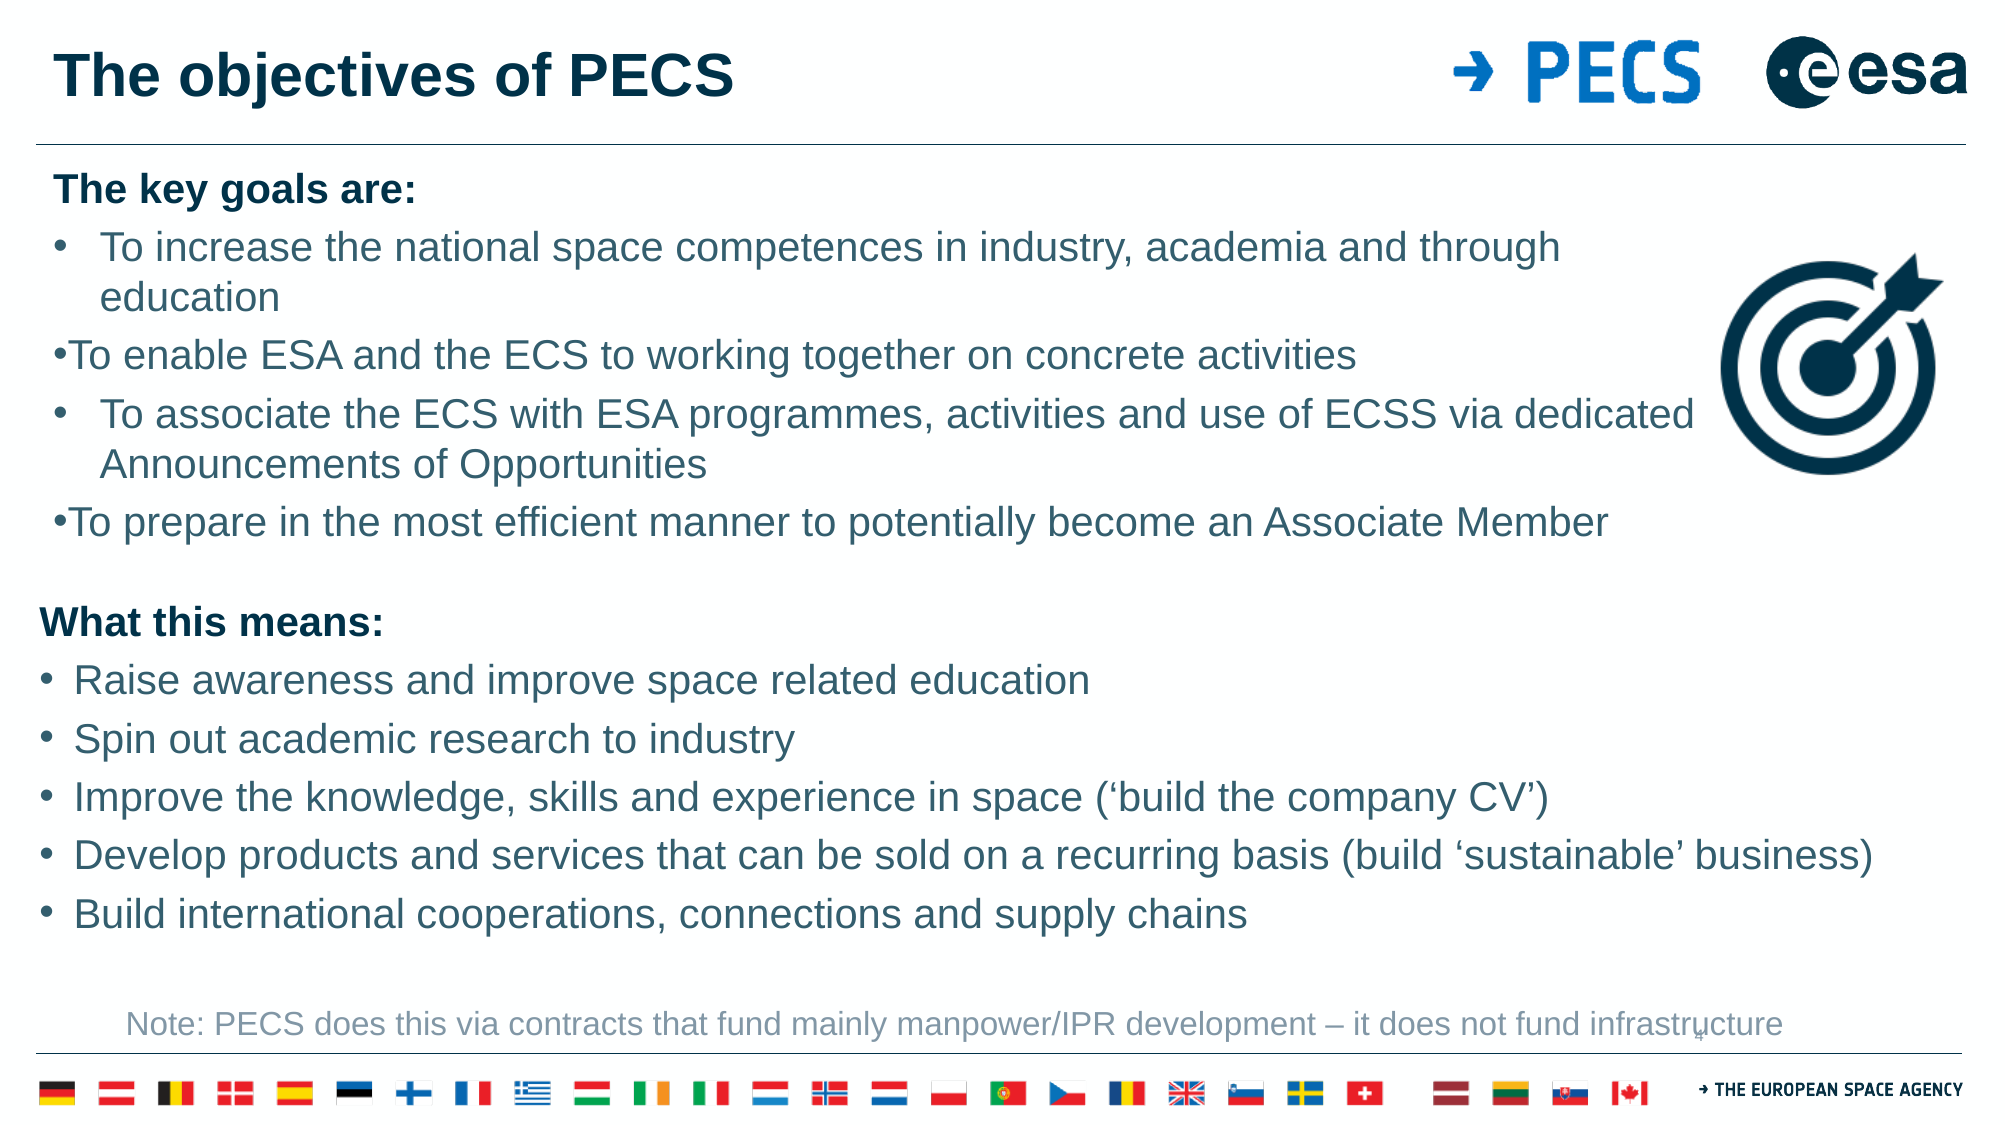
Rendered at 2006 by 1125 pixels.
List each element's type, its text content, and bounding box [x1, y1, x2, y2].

picture [1697, 228, 1968, 500]
picture [1696, 1080, 1966, 1098]
picture [1426, 0, 2006, 180]
title The objectives of PECS [38, 27, 1692, 117]
text_box Note: PECS does this via contracts that fund mainly manpower/IPR development – it does not fund infrastructure [110, 994, 1918, 1050]
picture [0, 1059, 1667, 1125]
list The key goals are: To increase the national space competences in industry, academia and through education To enable ESA and the ECS to working together on concrete activities To associate the ECS with ESA programmes, activities and use of ECSS via dedicated Announcements of Opportunities To prepare in the most efficient manner to potentially become an Associate Member [38, 144, 1737, 563]
text_box What this means: Raise awareness and improve space related education Spin out academic research to industry Improve the knowledge, skills and experience in space (‘build the company CV’) Develop products and services that can be sold on a recurring basis (build ‘sustainable’ business) Build international cooperations, connections and supply chains [19, 575, 1968, 1047]
